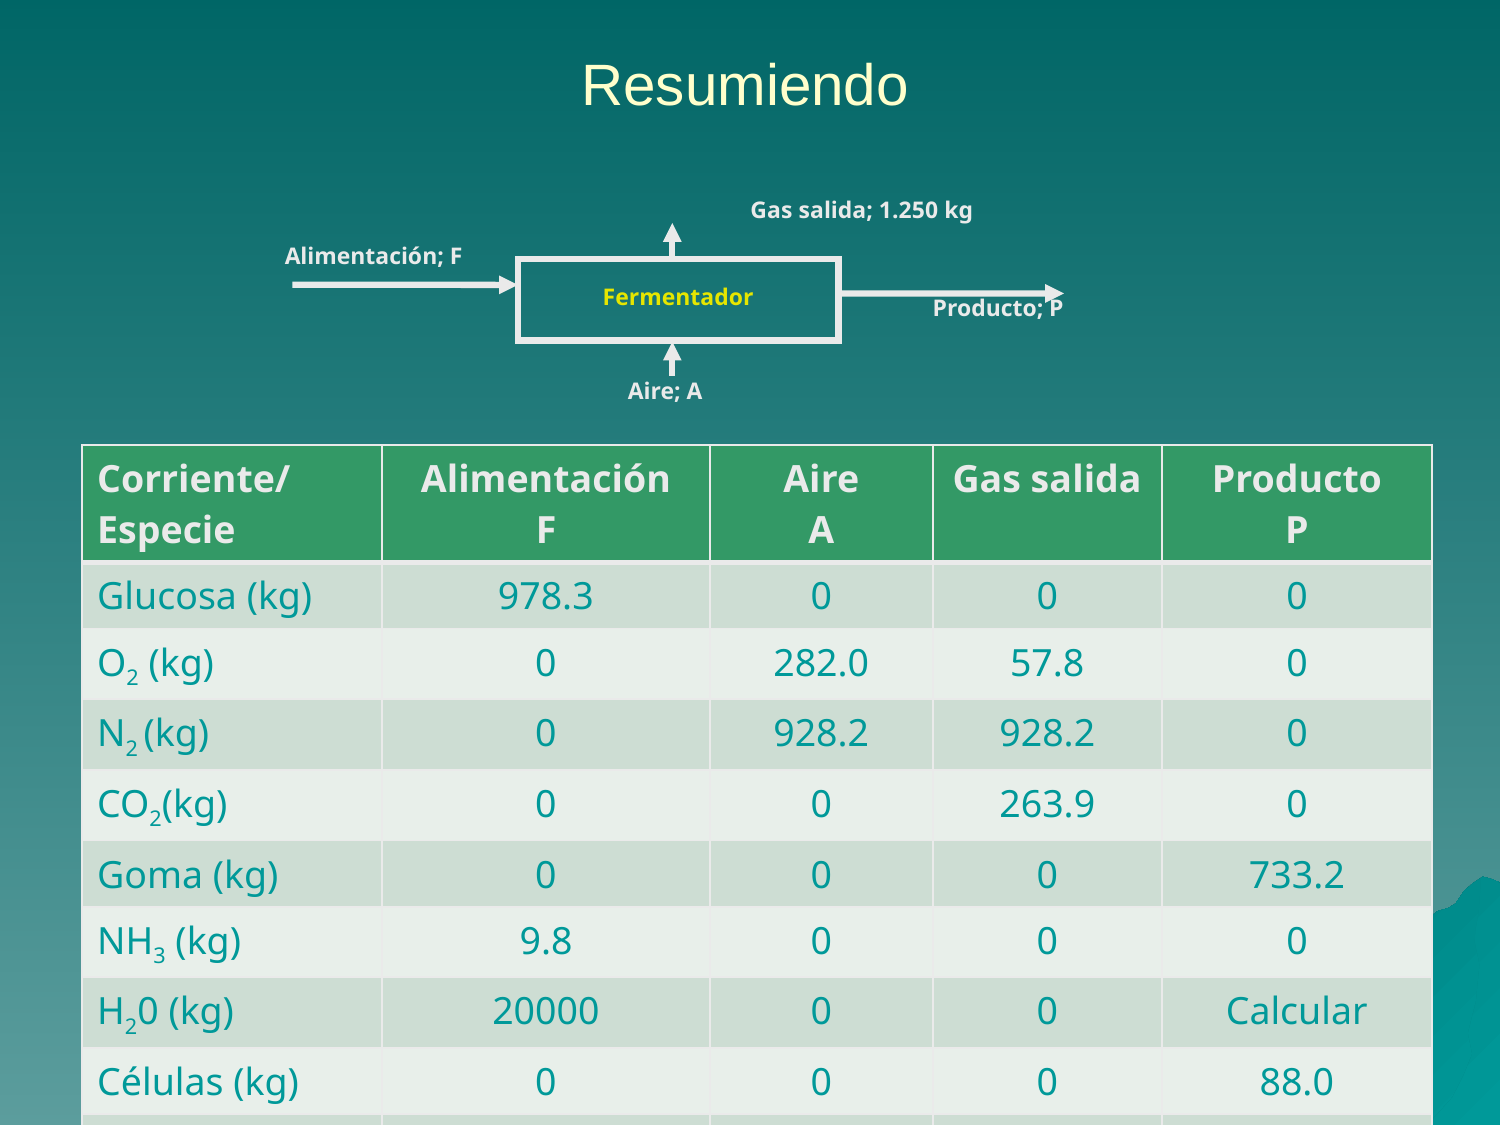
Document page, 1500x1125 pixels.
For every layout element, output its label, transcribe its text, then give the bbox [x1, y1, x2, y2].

table_cell 0 [1163, 771, 1431, 840]
table_cell Glucosa (kg) [83, 565, 381, 628]
table_cell 0 [934, 908, 1161, 976]
table_cell 0 [1163, 629, 1431, 698]
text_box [257, 187, 1160, 412]
table_cell 57.8 [934, 629, 1161, 698]
table_cell Calcular [1163, 1115, 1431, 1125]
table_cell 0 [383, 771, 709, 840]
table_cell 0 [934, 841, 1161, 906]
table_cell 0 [1163, 565, 1431, 628]
table_cell 0 [383, 1049, 709, 1113]
table_cell 20988.1 [383, 1115, 709, 1125]
table_cell 0 [934, 978, 1161, 1047]
table_cell NH3 (kg) [83, 908, 381, 976]
table_cell 9.8 [383, 908, 709, 976]
table_cell 0 [711, 978, 932, 1047]
title Resumiendo [70, 0, 1421, 165]
table_cell 0 [711, 565, 932, 628]
table_cell 0 [1163, 908, 1431, 976]
table_cell 0 [383, 700, 709, 769]
table_cell 0 [711, 1049, 932, 1113]
table_cell 978.3 [383, 565, 709, 628]
table_cell 0 [383, 841, 709, 906]
table_cell 733.2 [1163, 841, 1431, 906]
table_header Alimentación F [383, 446, 709, 560]
table_cell 928.2 [934, 700, 1161, 769]
table_header Aire A [711, 446, 932, 560]
table_cell 0 [711, 771, 932, 840]
table_cell Calcular [1163, 978, 1431, 1047]
table_cell 1210.2 [711, 1115, 932, 1125]
table_cell Células (kg) [83, 1049, 381, 1113]
table_cell Total (kg) [83, 1115, 381, 1125]
table_header Producto P [1163, 446, 1431, 560]
table_cell 1250 [934, 1115, 1161, 1125]
table_cell 0 [711, 908, 932, 976]
table_cell 263.9 [934, 771, 1161, 840]
table_cell O2 (kg) [83, 629, 381, 698]
table_cell 0 [934, 565, 1161, 628]
table_cell 0 [383, 629, 709, 698]
table_cell 928.2 [711, 700, 932, 769]
table_header Corriente/Especie [83, 446, 381, 560]
table_cell H20 (kg) [83, 978, 381, 1047]
table_cell CO2(kg) [83, 771, 381, 840]
table_cell 88.0 [1163, 1049, 1431, 1113]
table_cell 0 [711, 841, 932, 906]
table_cell 0 [934, 1049, 1161, 1113]
table_cell N2 (kg) [83, 700, 381, 769]
table_cell 282.0 [711, 629, 932, 698]
table_cell 20000 [383, 978, 709, 1047]
table_cell Goma (kg) [83, 841, 381, 906]
table_header Gas salida [934, 446, 1161, 560]
table_cell 0 [1163, 700, 1431, 769]
